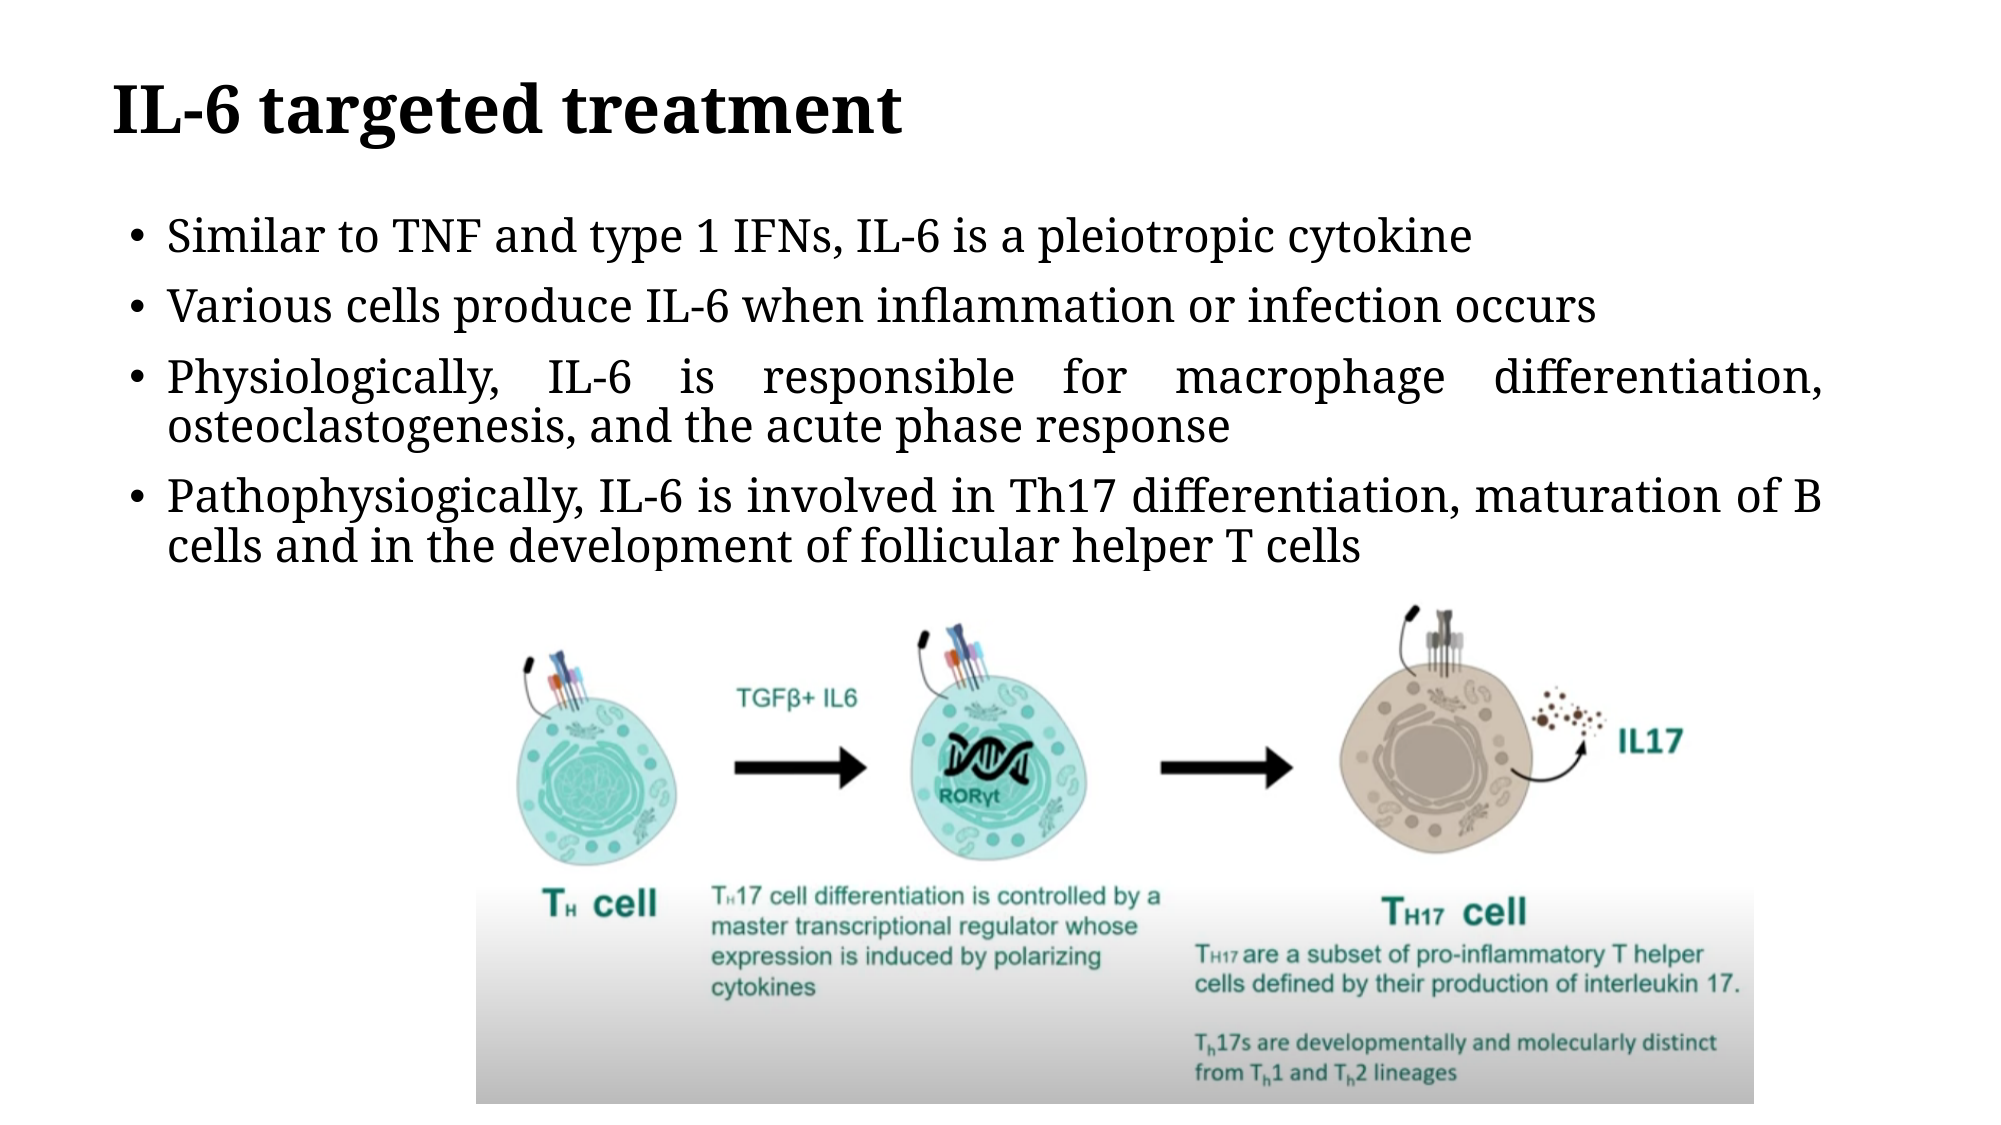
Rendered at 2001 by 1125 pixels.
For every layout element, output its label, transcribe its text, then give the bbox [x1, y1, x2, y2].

title IL-6 targeted treatment [97, 3, 1823, 221]
picture [476, 571, 1754, 1104]
list Similar to TNF and type 1 IFNs, IL-6 is a pleiotropic cytokine Various cells produce IL-6 when inflammation or infection occurs Physiologically, IL-6 is responsible for macrophage differentiation, osteoclastogenesis, and the acute phase response Pathophysiogically, IL-6 is involved in Th17 differentiation, maturation of B cells and in the development of follicular helper T cells [114, 205, 1840, 920]
